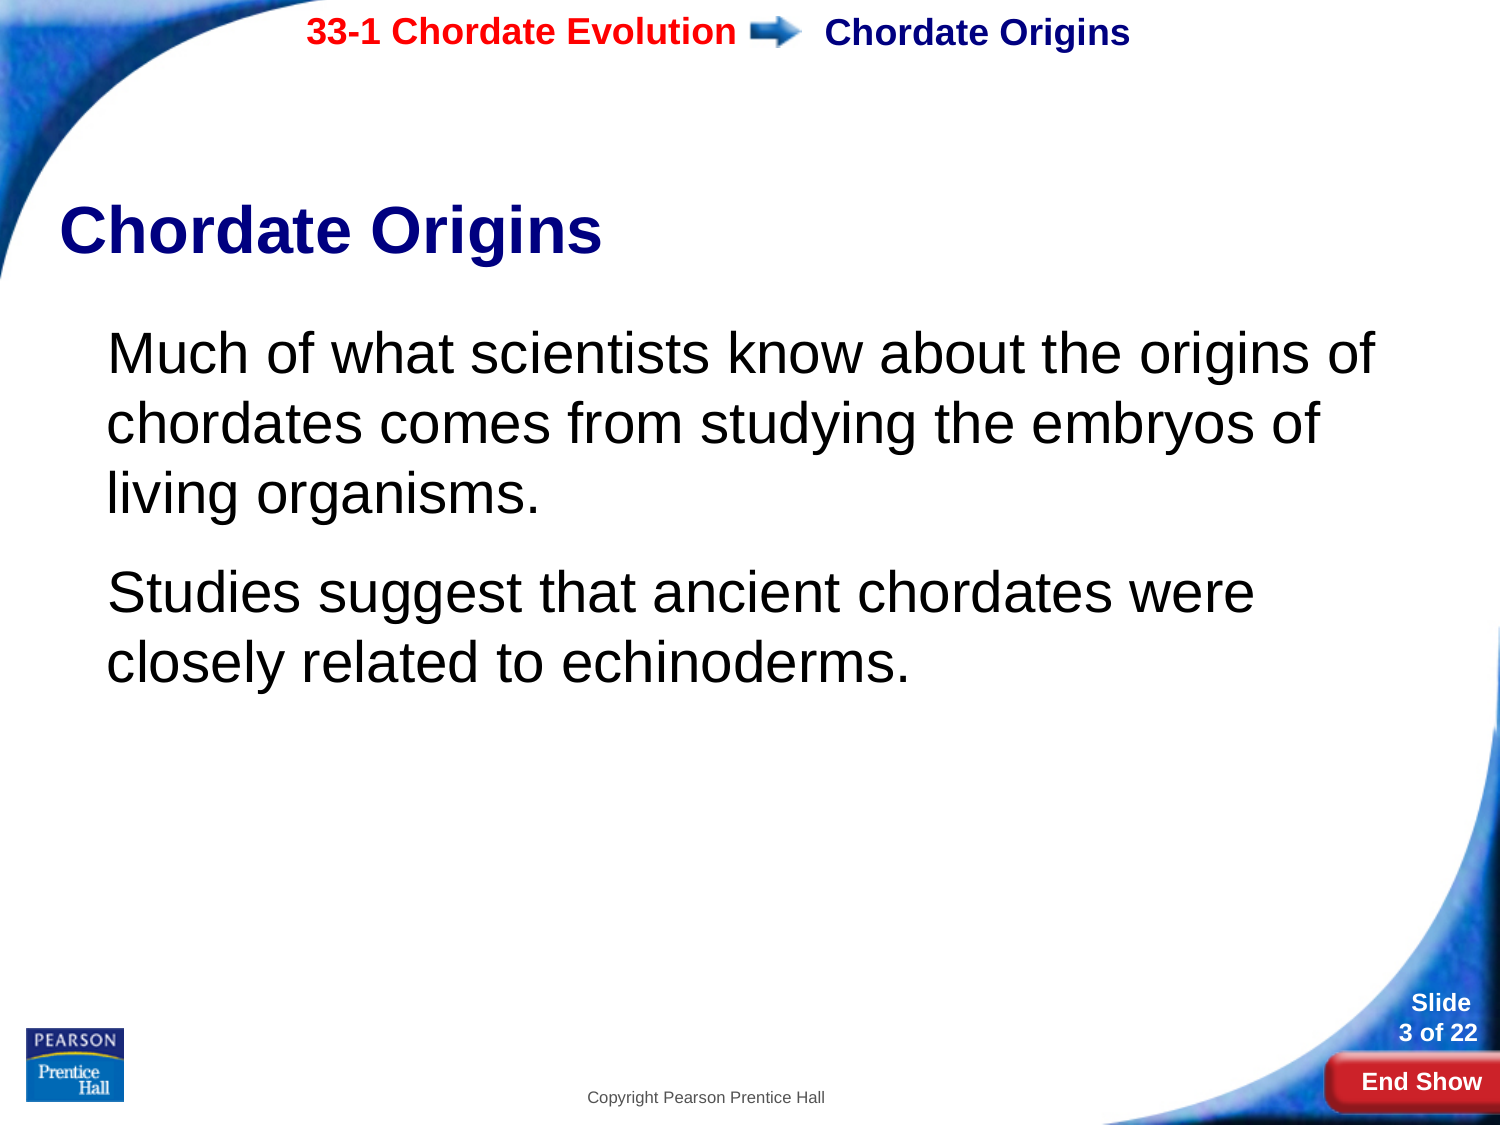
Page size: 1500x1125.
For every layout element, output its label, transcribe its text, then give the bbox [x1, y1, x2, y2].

title Chordate Origins [809, 0, 1479, 76]
picture [0, 0, 1500, 1125]
footer Copyright Pearson Prentice Hall [468, 1078, 945, 1105]
list Chordate Origins Much of what scientists know about the origins of chordates comes from studying the embryos of living organisms. Studies suggest that ancient chordates were closely related to echinoderms. [44, 179, 1448, 976]
